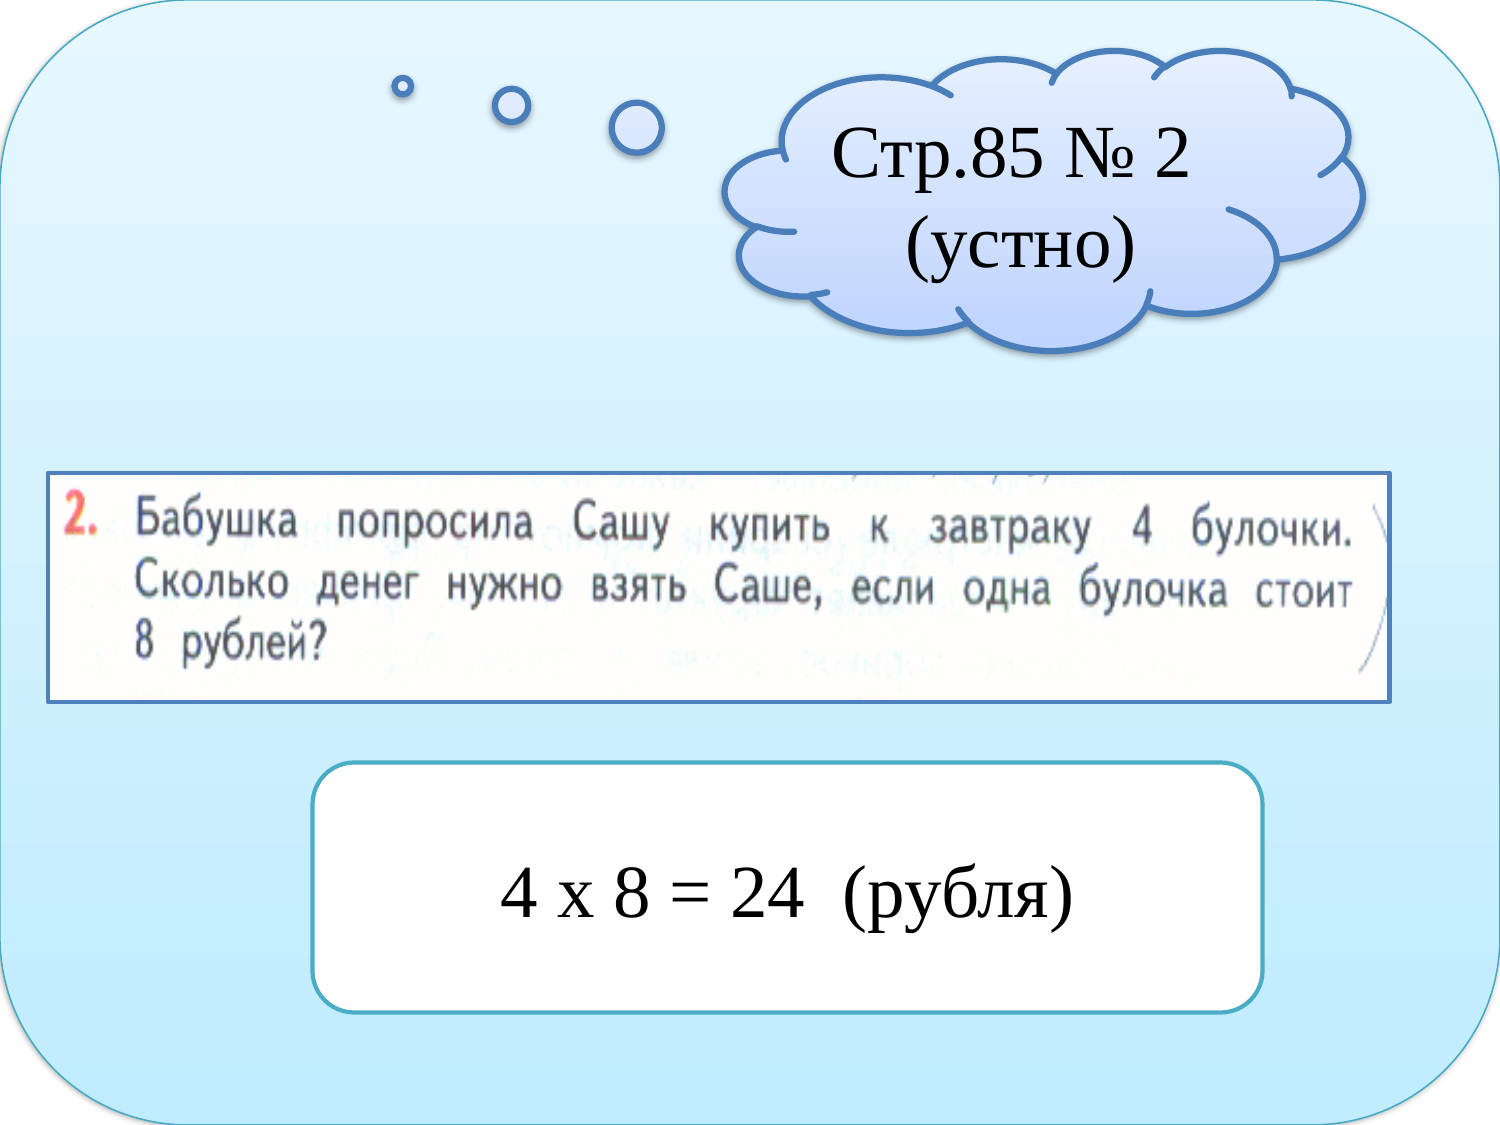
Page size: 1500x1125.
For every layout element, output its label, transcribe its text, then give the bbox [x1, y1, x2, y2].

text_box [0, 0, 1500, 1125]
text_box 4 х 8 = 24 (рубля) [310, 760, 1265, 1015]
text_box Стр.85 № 2 (устно) [494, 87, 530, 123]
text_box Стр.85 № 2 (устно) [610, 101, 663, 154]
text_box Стр.85 № 2 (устно) [723, 50, 1364, 352]
picture [49, 474, 1388, 701]
text_box Стр.85 № 2 (устно) [393, 77, 412, 96]
